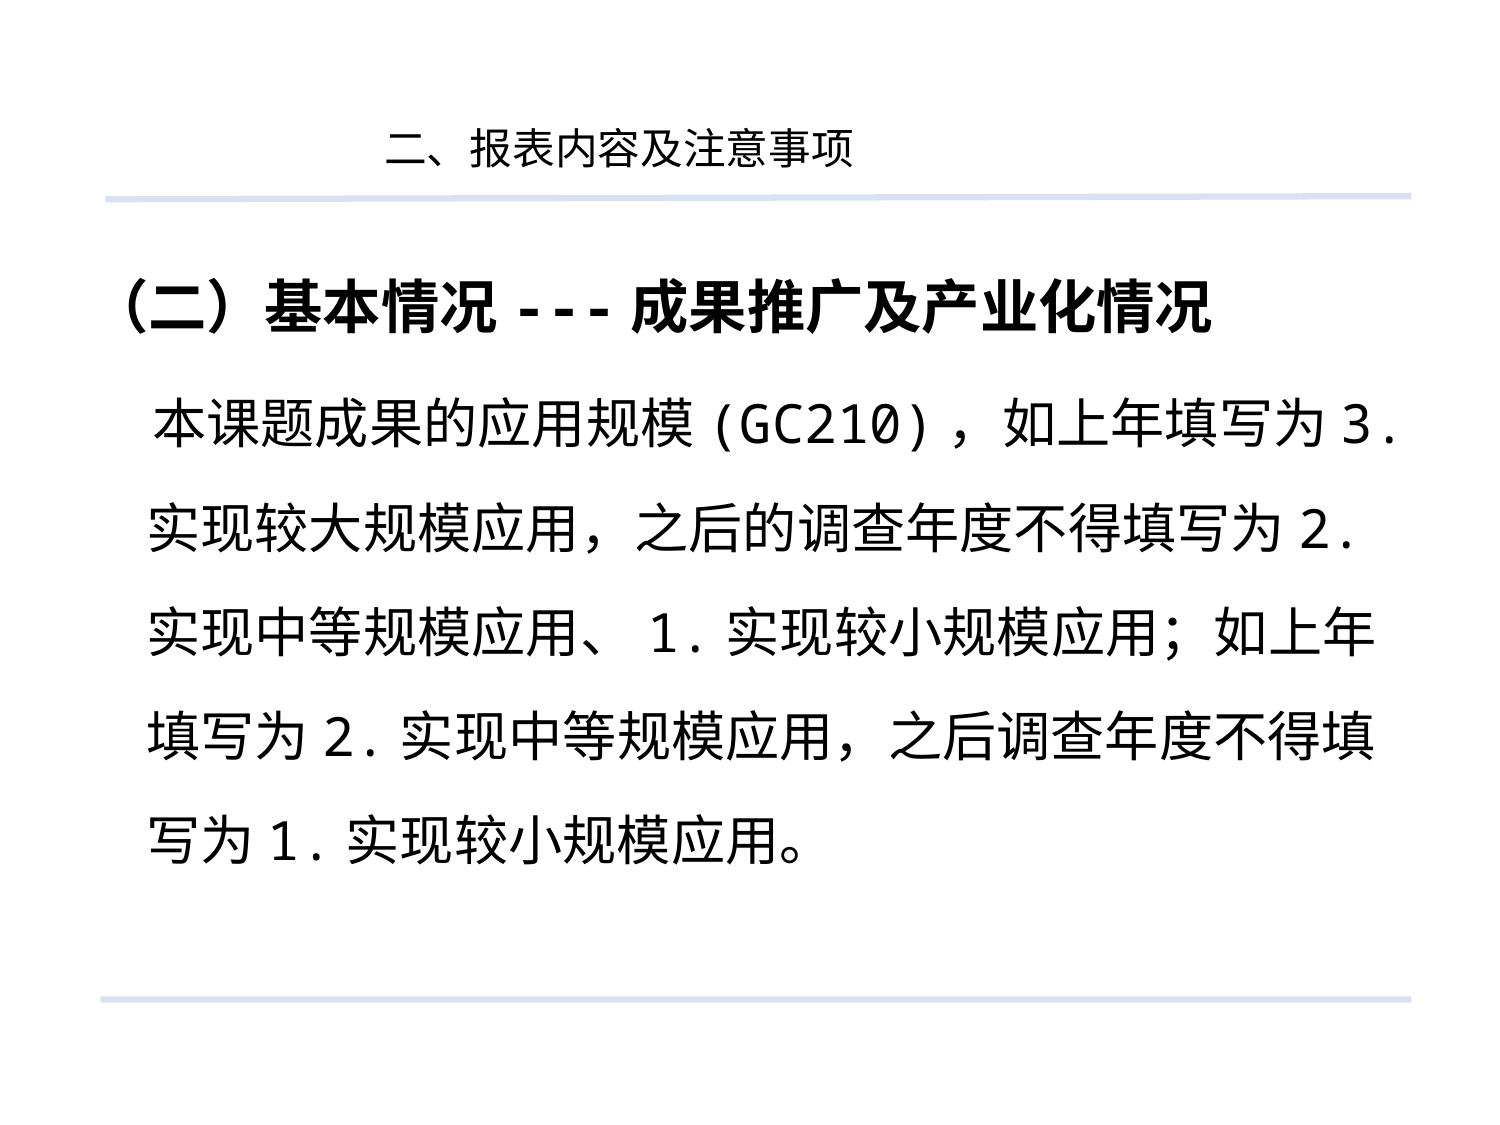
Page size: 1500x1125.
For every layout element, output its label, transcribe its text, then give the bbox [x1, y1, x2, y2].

list （二）基本情况---成果推广及产业化情况 本课题成果的应用规模(GC210)，如上年填写为3.实现较大规模应用，之后的调查年度不得填写为2.实现中等规模应用、1.实现较小规模应用；如上年填写为2.实现中等规模应用，之后调查年度不得填写为1.实现较小规模应用。 [75, 262, 1425, 1005]
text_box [105, 195, 1412, 200]
title 二、报表内容及注意事项 [75, 113, 1164, 233]
